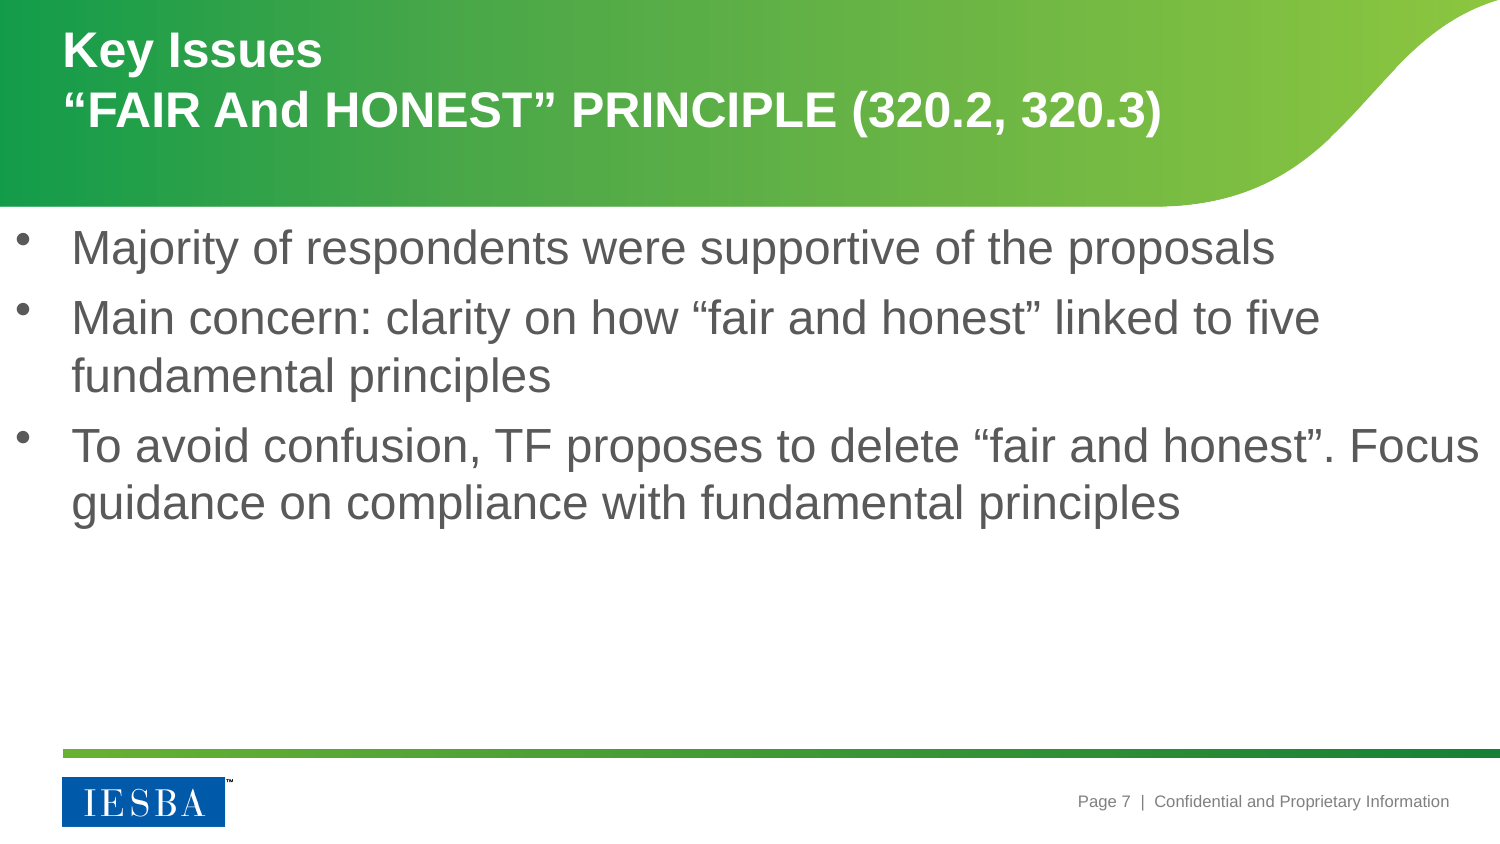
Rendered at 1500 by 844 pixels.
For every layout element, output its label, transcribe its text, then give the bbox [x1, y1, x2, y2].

title Key Issues “Fair And Honest” Principle (320.2, 320.3) [62, 75, 1300, 141]
picture [62, 777, 233, 827]
picture [0, 0, 1500, 207]
list Majority of respondents were supportive of the proposals Main concern: clarity on how “fair and honest” linked to five fundamental principles To avoid confusion, TF proposes to delete “fair and honest”. Focus guidance on compliance with fundamental principles [0, 209, 1500, 747]
